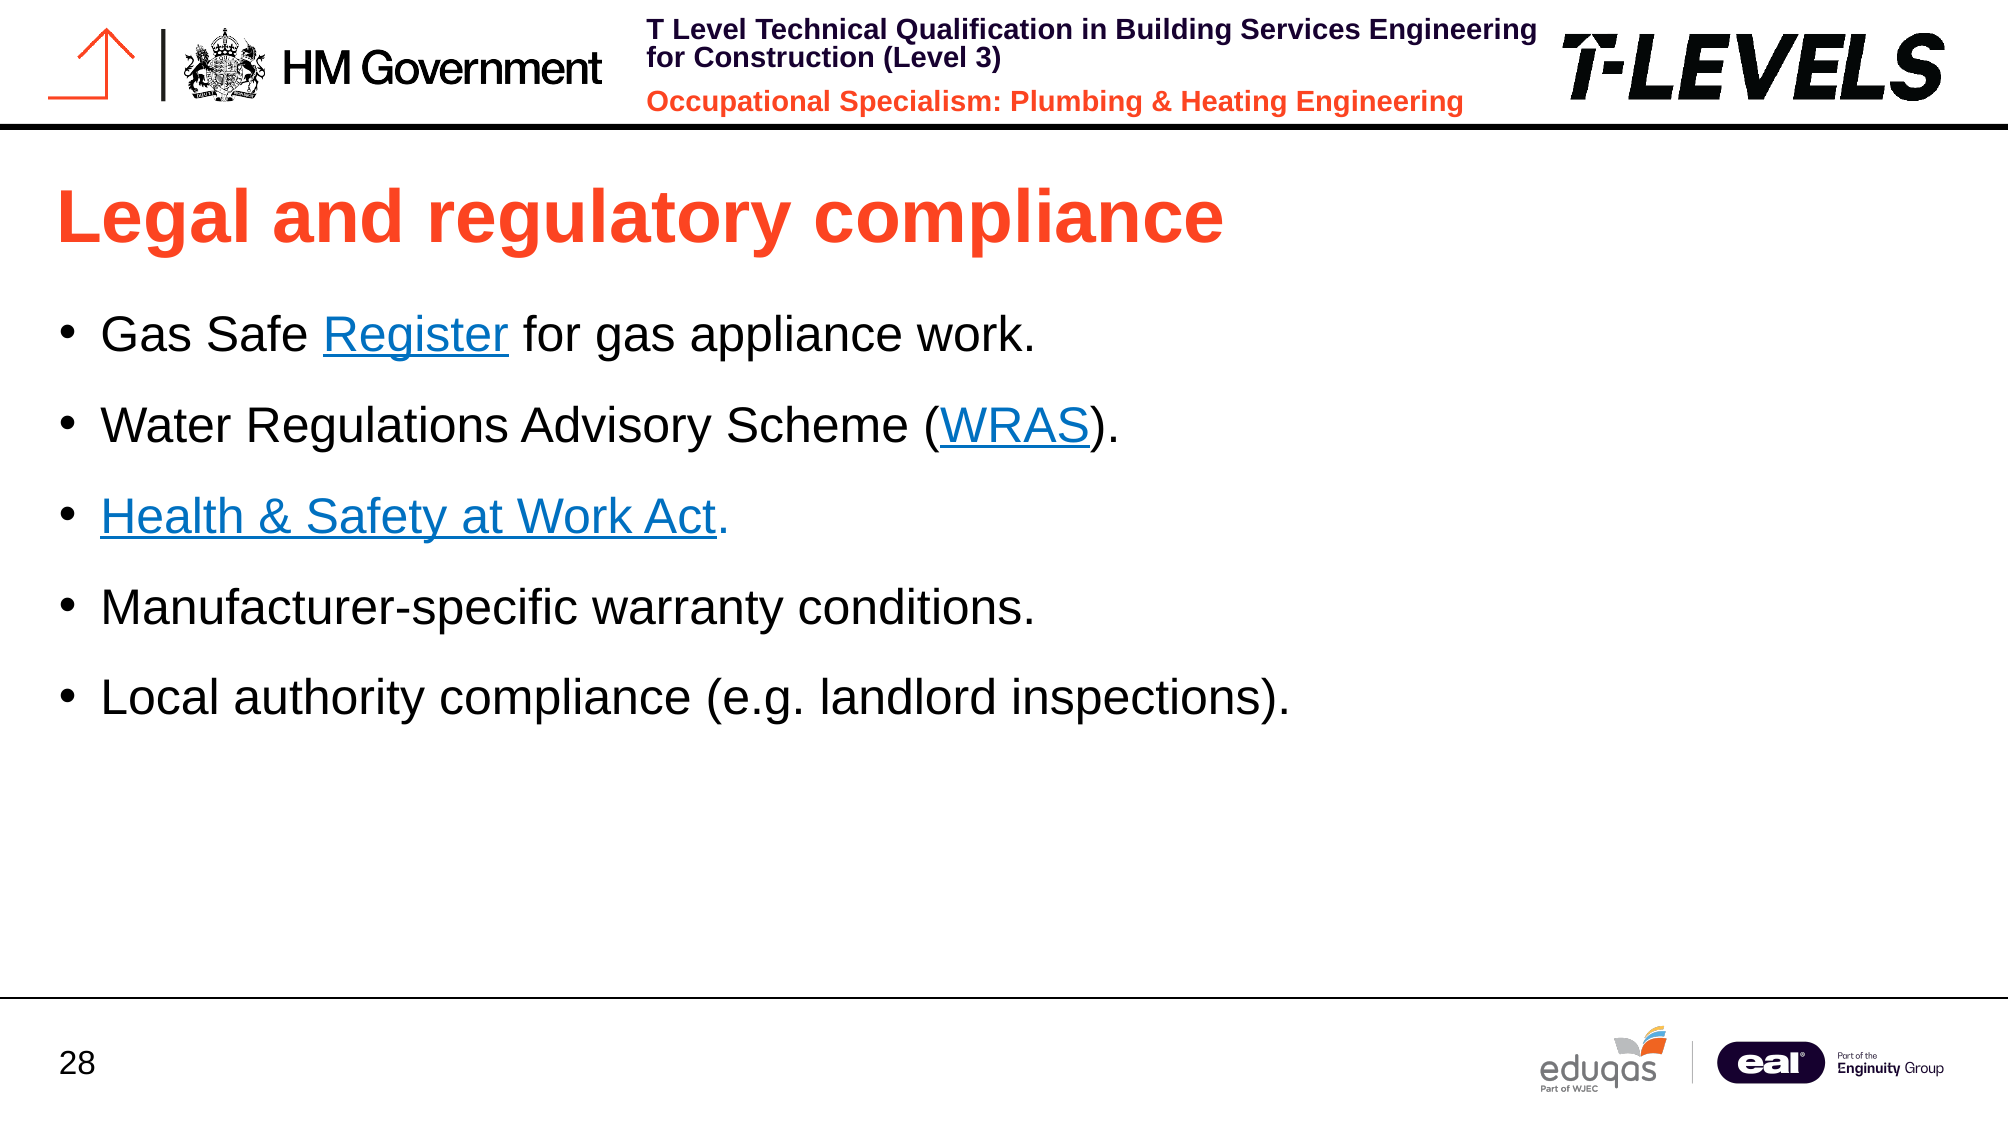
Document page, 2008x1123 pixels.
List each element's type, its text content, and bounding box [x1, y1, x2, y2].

picture [1543, 25, 1964, 108]
picture [43, 27, 141, 100]
list Gas Safe Register for gas appliance work. Water Regulations Advisory Scheme (WRAS). Health & Safety at Work Act. Manufacturer-specific warranty conditions. Local authority compliance (e.g. landlord inspections). [59, 295, 1949, 962]
picture [1535, 1021, 1949, 1097]
picture [161, 28, 602, 102]
title Legal and regulatory compliance [41, 111, 1949, 314]
